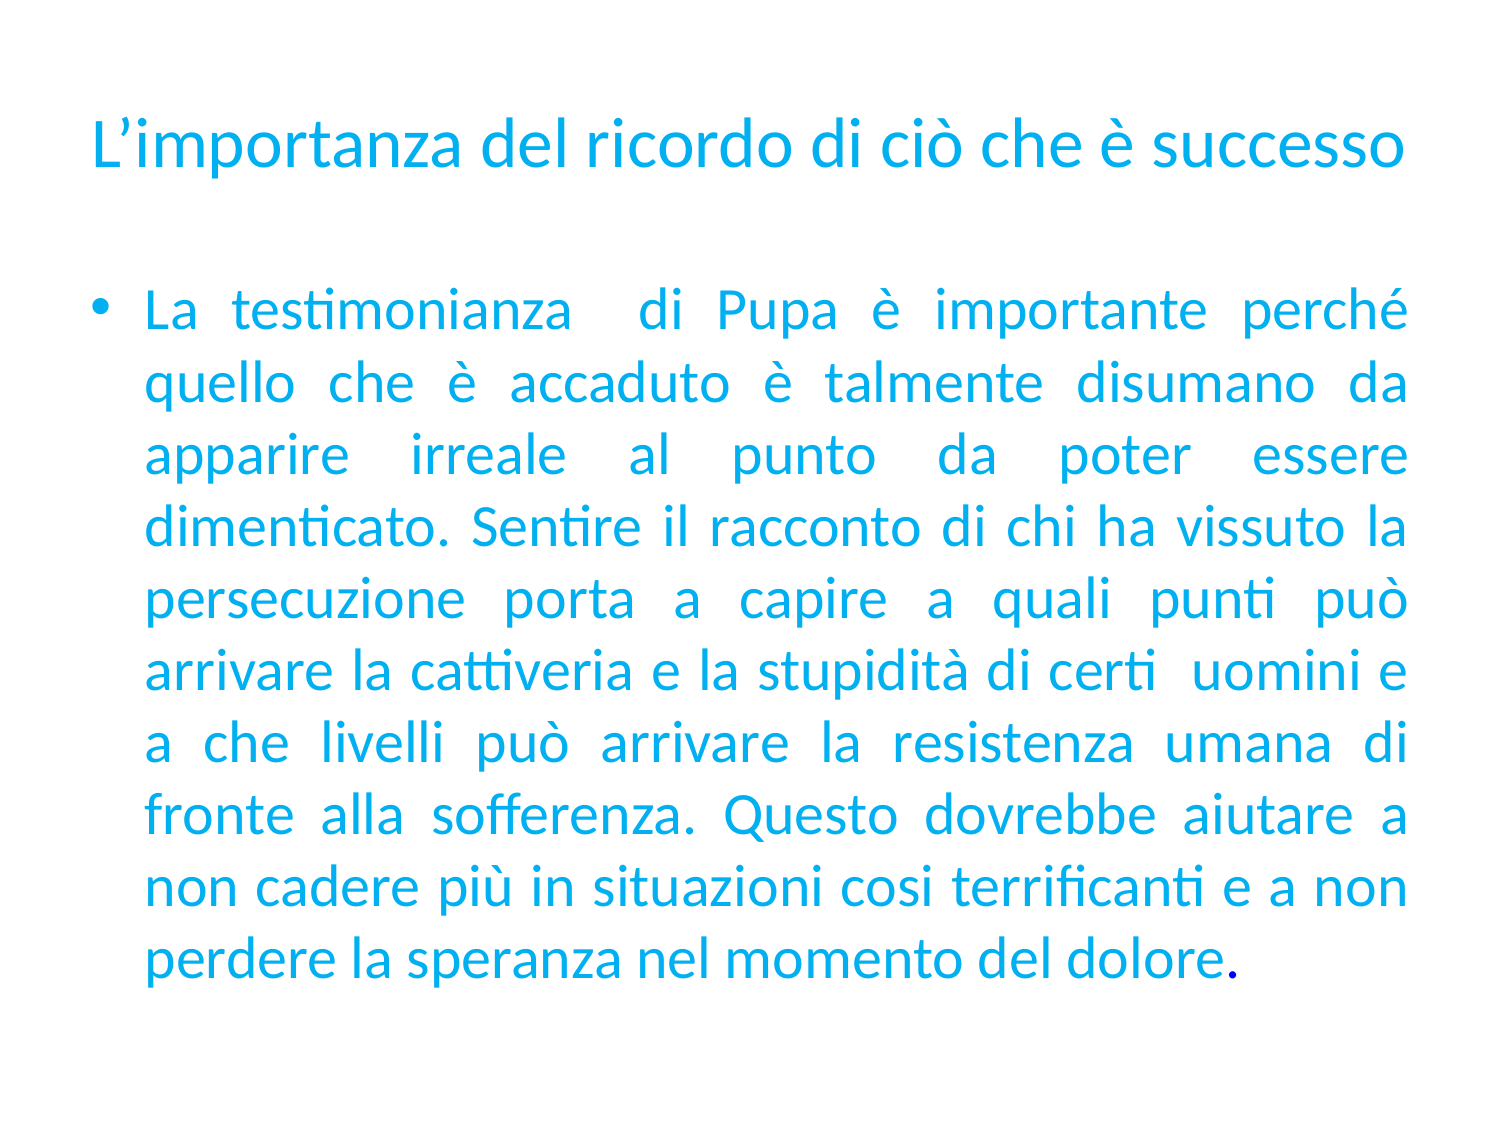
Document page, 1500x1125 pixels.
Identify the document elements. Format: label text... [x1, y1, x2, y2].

title L’importanza del ricordo di ciò che è successo [75, 45, 1425, 233]
list La testimonianza di Pupa è importante perché quello che è accaduto è talmente disumano da apparire irreale al punto da poter essere dimenticato. Sentire il racconto di chi ha vissuto la persecuzione porta a capire a quali punti può arrivare la cattiveria e la stupidità di certi uomini e a che livelli può arrivare la resistenza umana di fronte alla sofferenza. Questo dovrebbe aiutare a non cadere più in situazioni cosi terrificanti e a non perdere la speranza nel momento del dolore. [75, 262, 1425, 1005]
